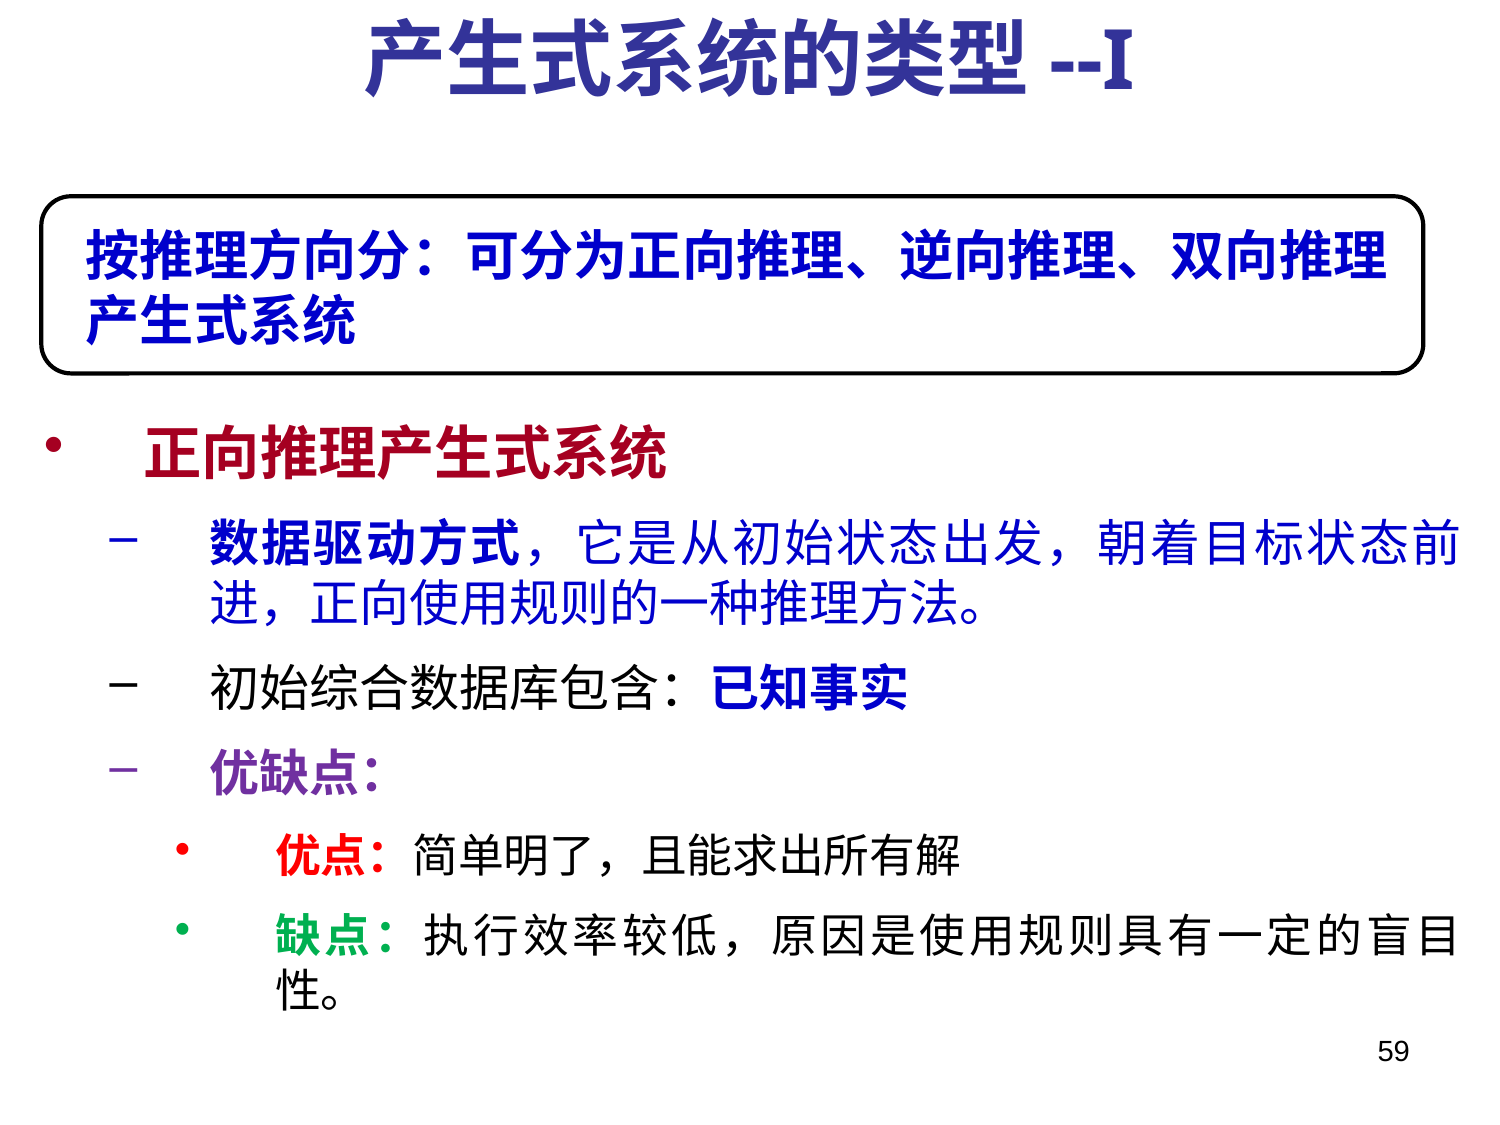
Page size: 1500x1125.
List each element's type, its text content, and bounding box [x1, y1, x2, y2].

title 产生式系统的类型--I [48, 0, 1450, 173]
text_box [39, 194, 1423, 267]
text_box 按推理方向分：可分为正向推理、逆向推理、双向推理产生式系统 [70, 213, 1424, 359]
list 正向推理产生式系统 数据驱动方式，它是从初始状态出发，朝着目标状态前进，正向使用规则的一种推理方法。 初始综合数据库包含：已知事实 优缺点： 优点：简单明了，且能求出所有解 缺点：执行效率较低，原因是使用规则具有一定的盲目性。 [28, 267, 1477, 1000]
slide_number 59 [1074, 1024, 1425, 1103]
